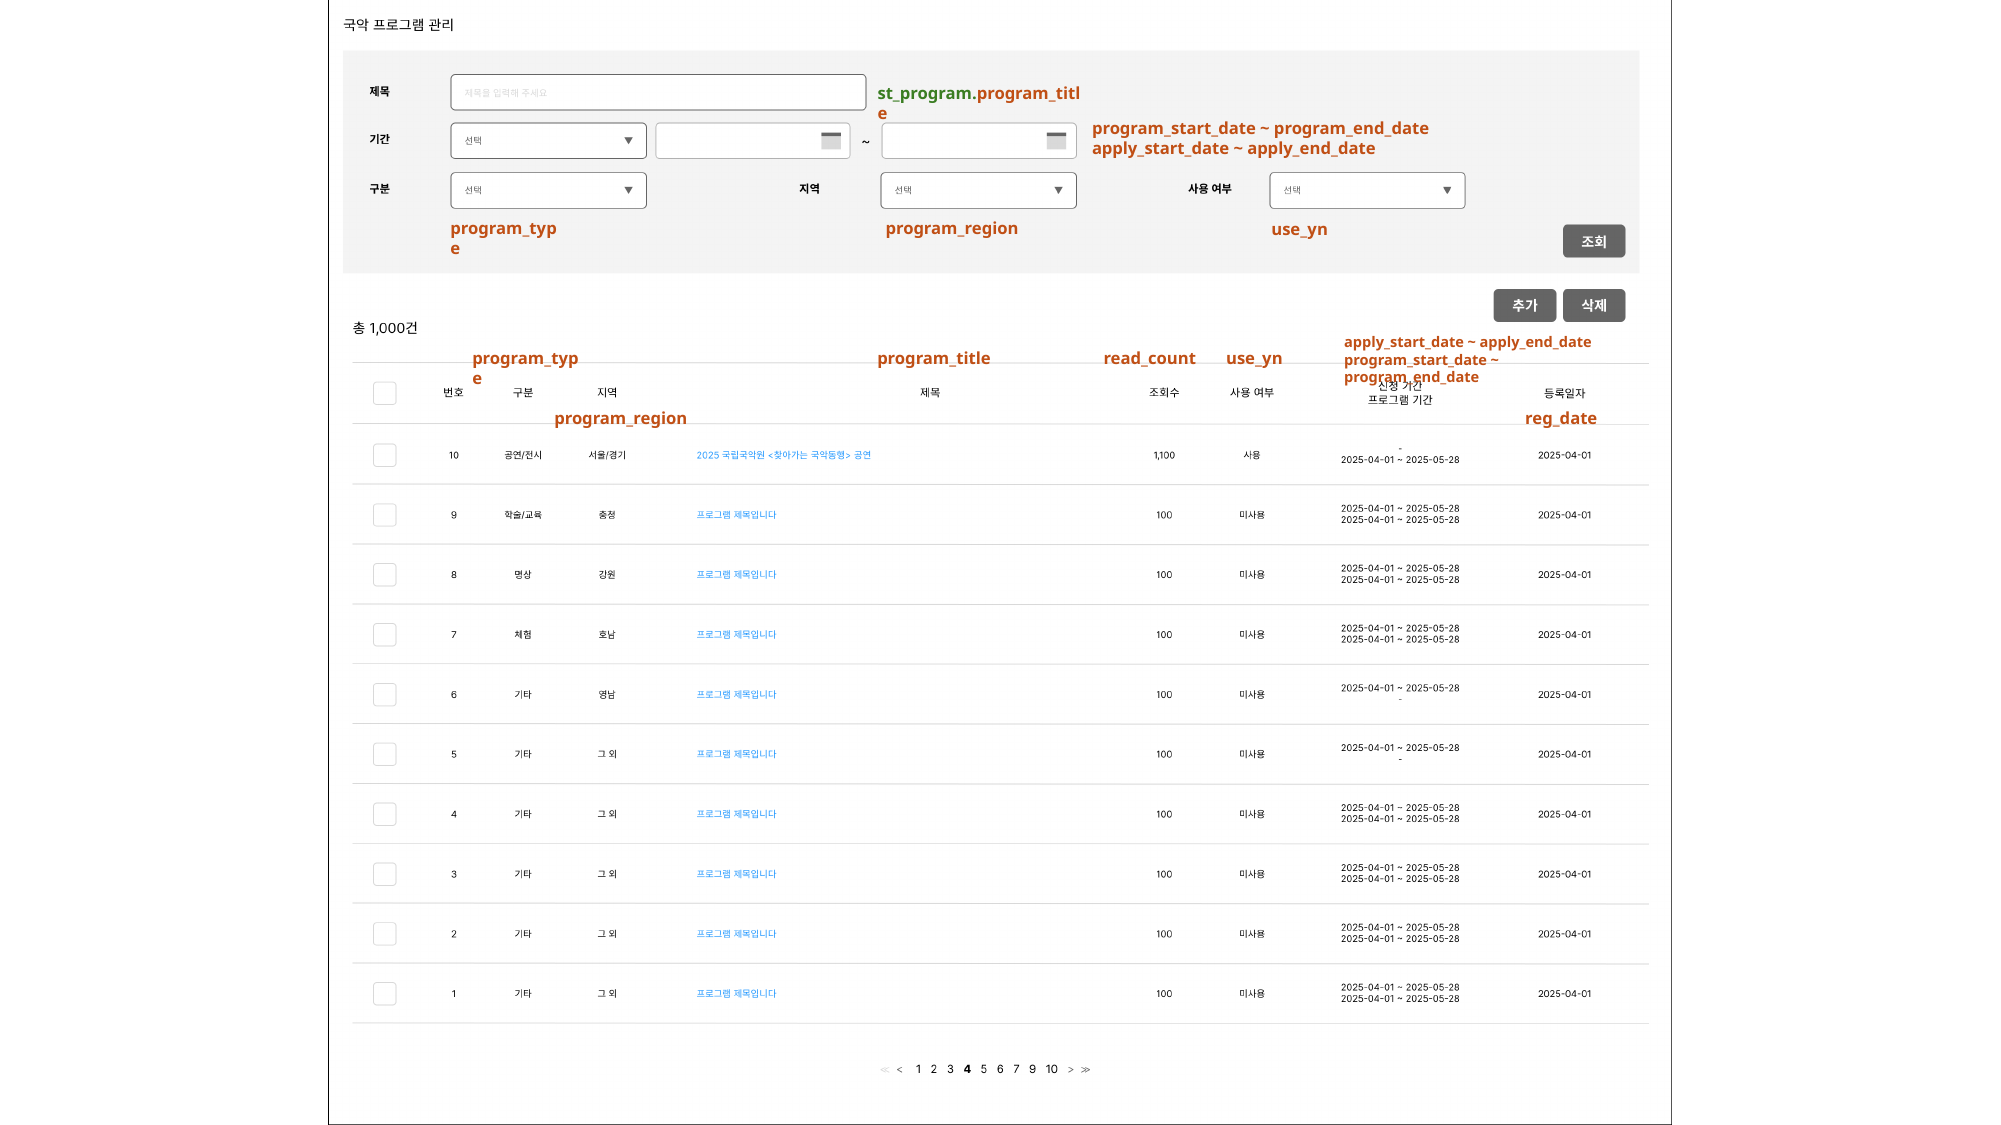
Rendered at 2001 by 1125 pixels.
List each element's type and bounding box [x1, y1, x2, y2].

picture [327, 0, 1673, 1125]
